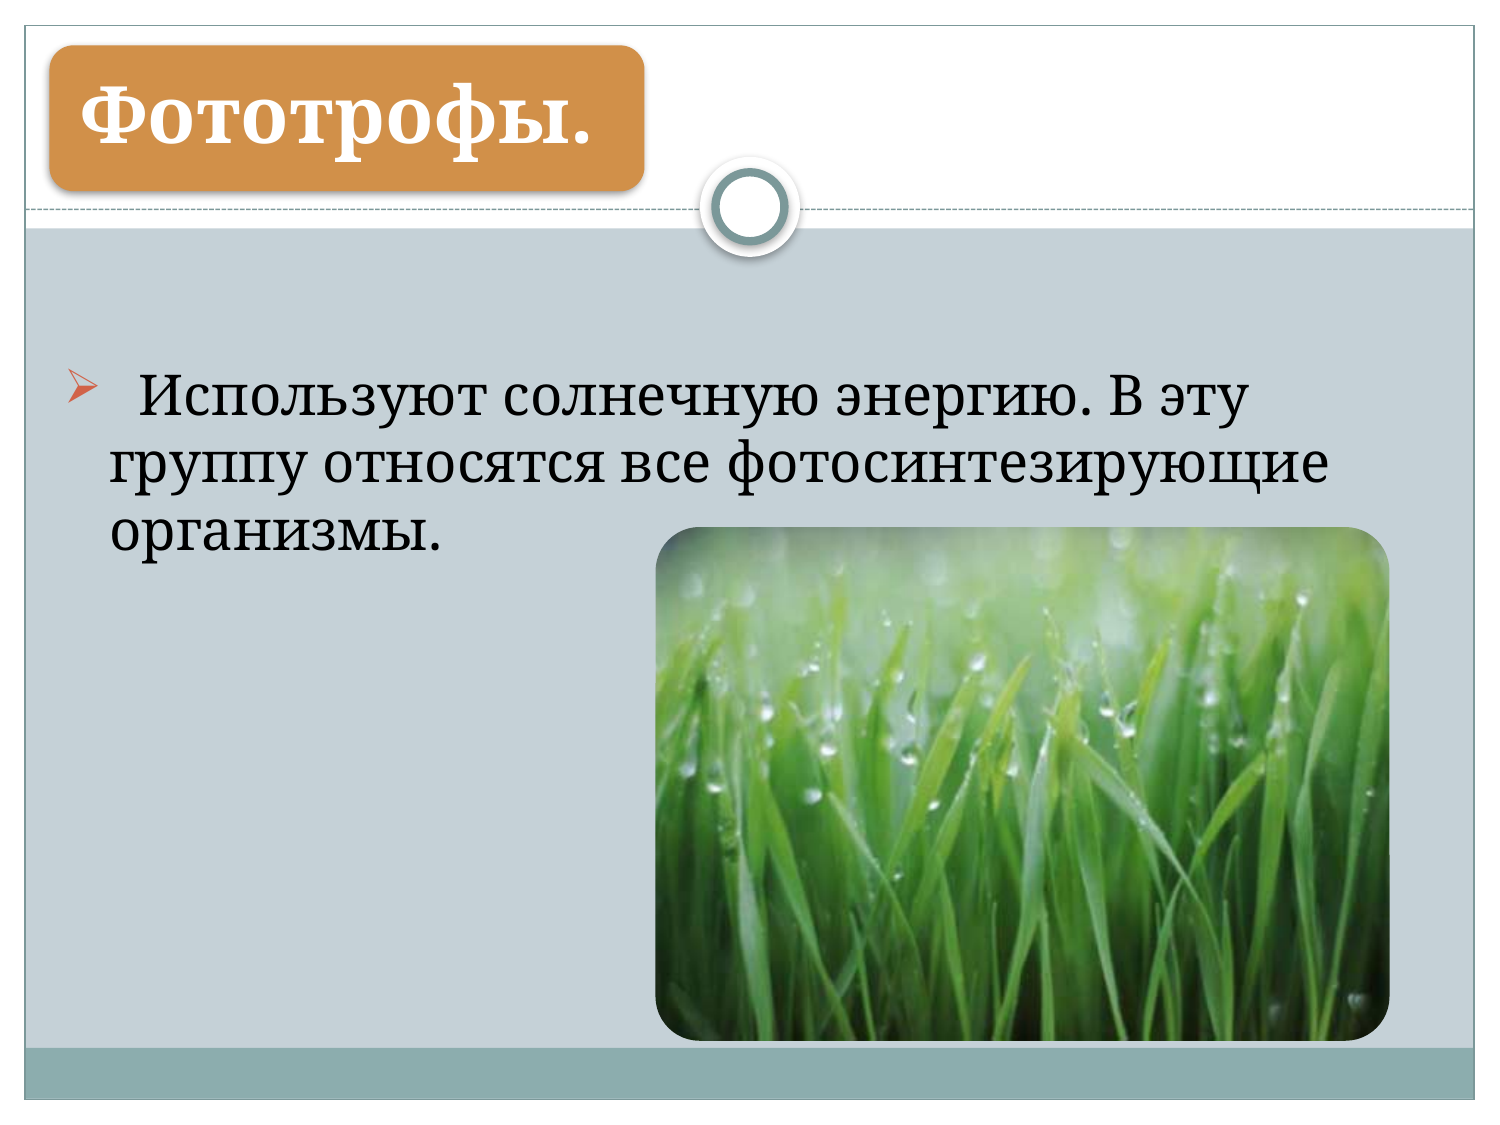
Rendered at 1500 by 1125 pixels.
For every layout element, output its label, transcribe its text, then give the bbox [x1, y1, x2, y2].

picture [655, 526, 1390, 1041]
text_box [49, 37, 645, 200]
list Используют солнечную энергию. В эту группу относятся все фотосинтезирующие организмы. [49, 351, 1445, 1001]
